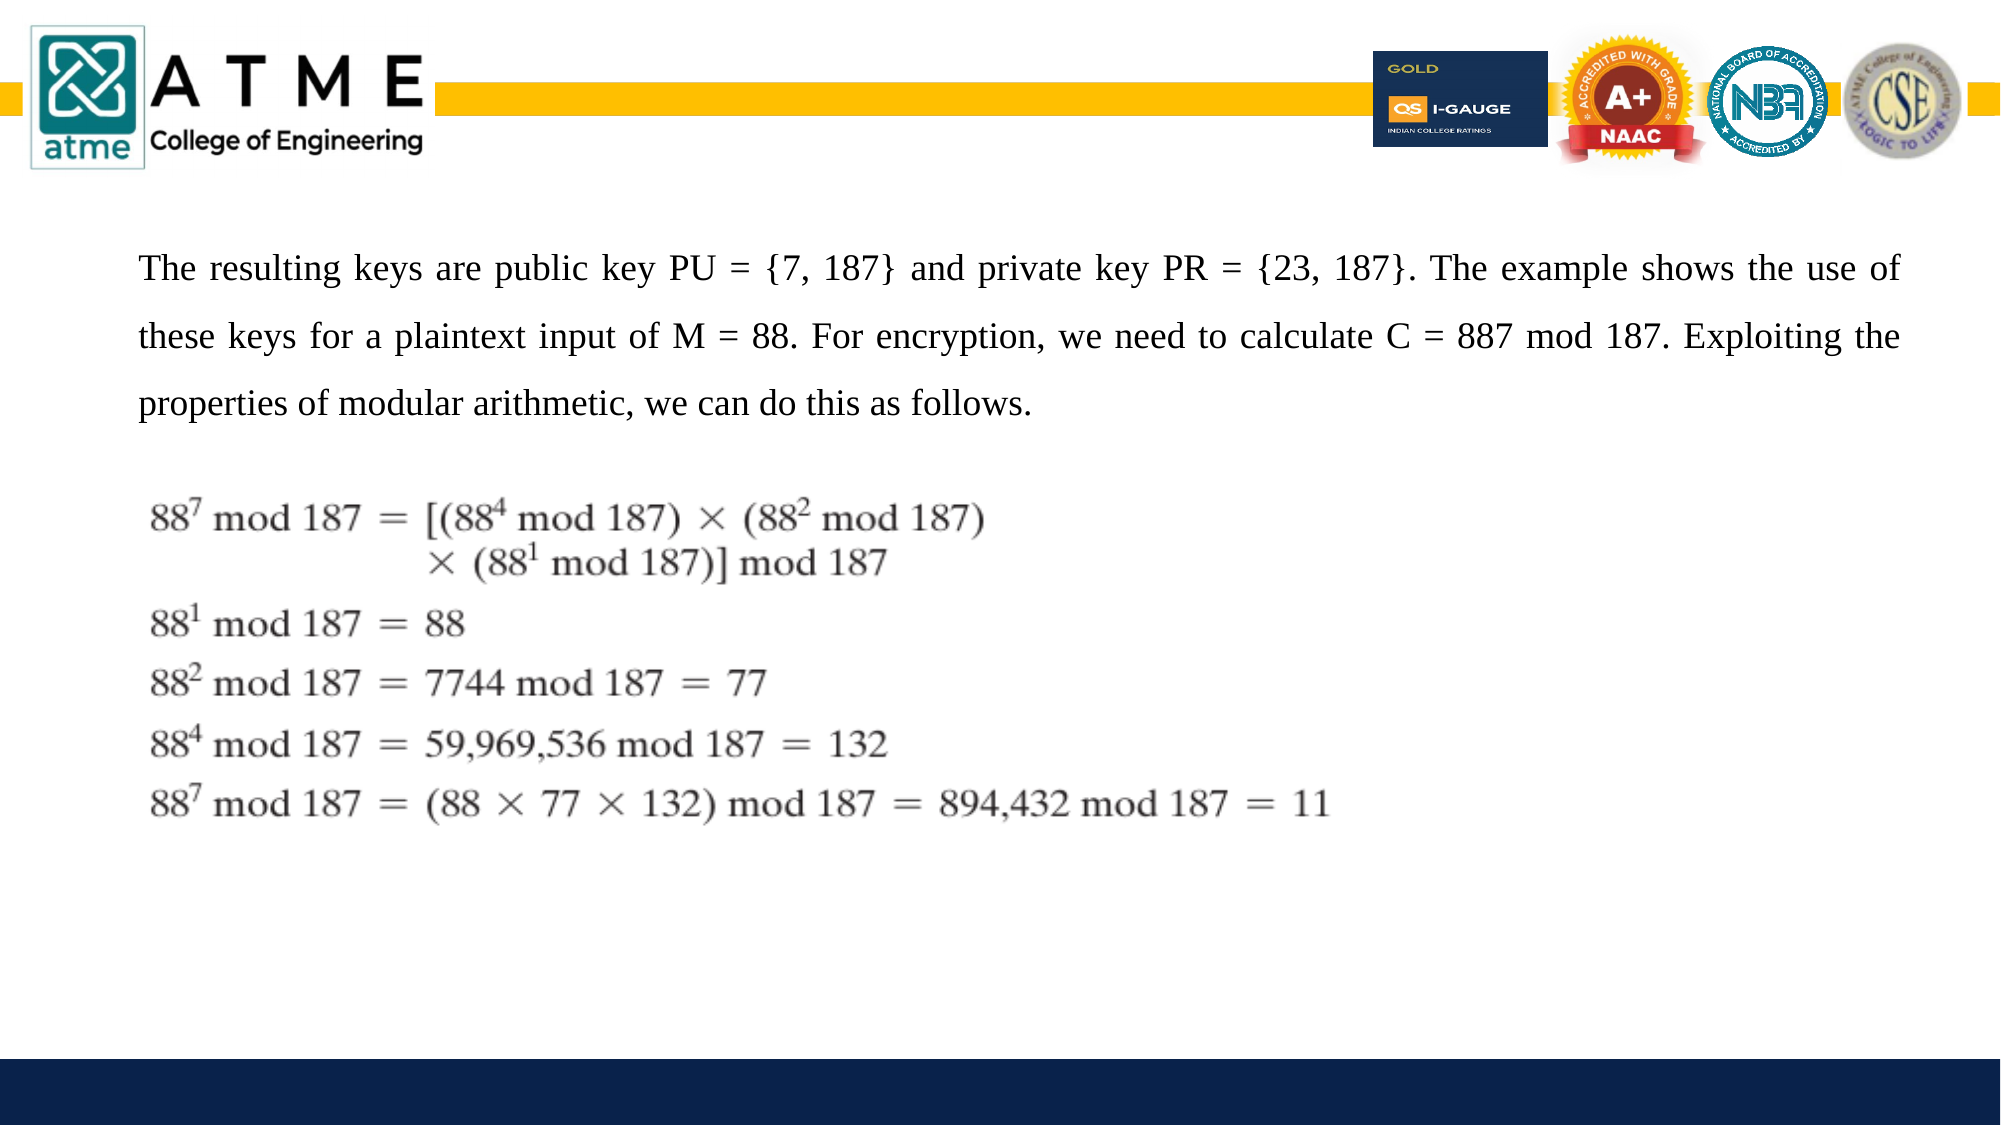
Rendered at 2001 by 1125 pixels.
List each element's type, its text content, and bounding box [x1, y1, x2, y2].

picture [1840, 26, 1968, 176]
picture [134, 479, 1353, 837]
picture [0, 1059, 2001, 1125]
picture [22, 15, 435, 178]
picture [1373, 20, 1828, 180]
text_box The resulting keys are public key PU = {7, 187} and private key PR = {23, 187}. The example shows the use of these keys for a plaintext input of M = 88. For encryption, we need to calculate C = 887 mod 187. Exploiting the properties of modular arithmetic, we can do this as follows. [123, 213, 1919, 431]
